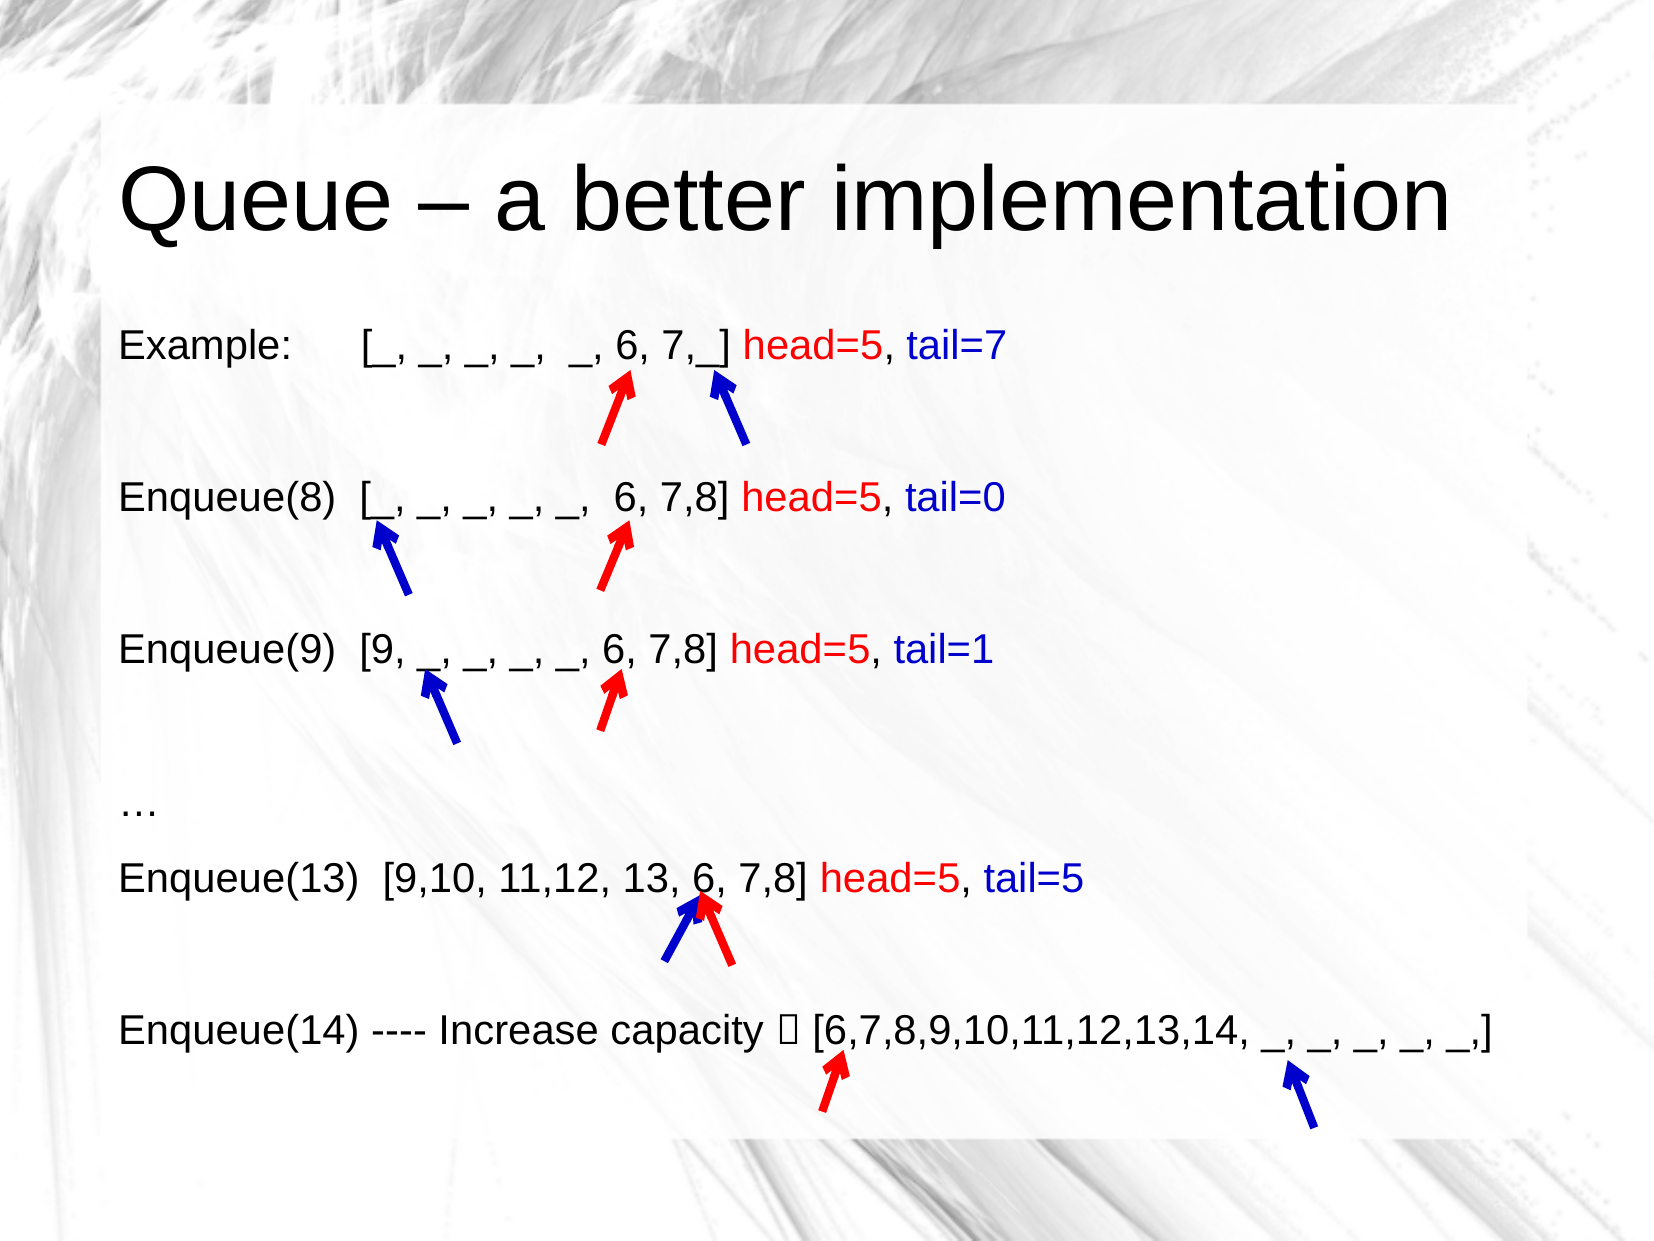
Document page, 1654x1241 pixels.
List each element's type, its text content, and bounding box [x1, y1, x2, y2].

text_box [664, 894, 700, 962]
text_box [700, 890, 733, 966]
title Queue – a better implementation [118, 112, 1506, 281]
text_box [425, 669, 458, 744]
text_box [600, 520, 630, 591]
picture [0, 0, 1654, 1241]
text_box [600, 669, 622, 731]
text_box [376, 520, 409, 595]
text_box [822, 1049, 844, 1112]
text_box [1287, 1060, 1315, 1128]
list Example: [_, _, _, _, _, 6, 7,_] head=5, tail=7 Enqueue(8) [_, _, _, _, _, 6, 7,8] head=5, tail=0 Enqueue(9) [9, _, _, _, _, 6, 7,8] head=5, tail=1 … Enqueue(13) [9,10, 11,12, 13, 6, 7,8] head=5, tail=5 Enqueue(14) ---- Increase capacity  [6,7,8,9,10,11,12,13,14, _, _, _, _, _,] [118, 319, 1571, 1109]
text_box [601, 370, 631, 445]
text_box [714, 370, 747, 445]
